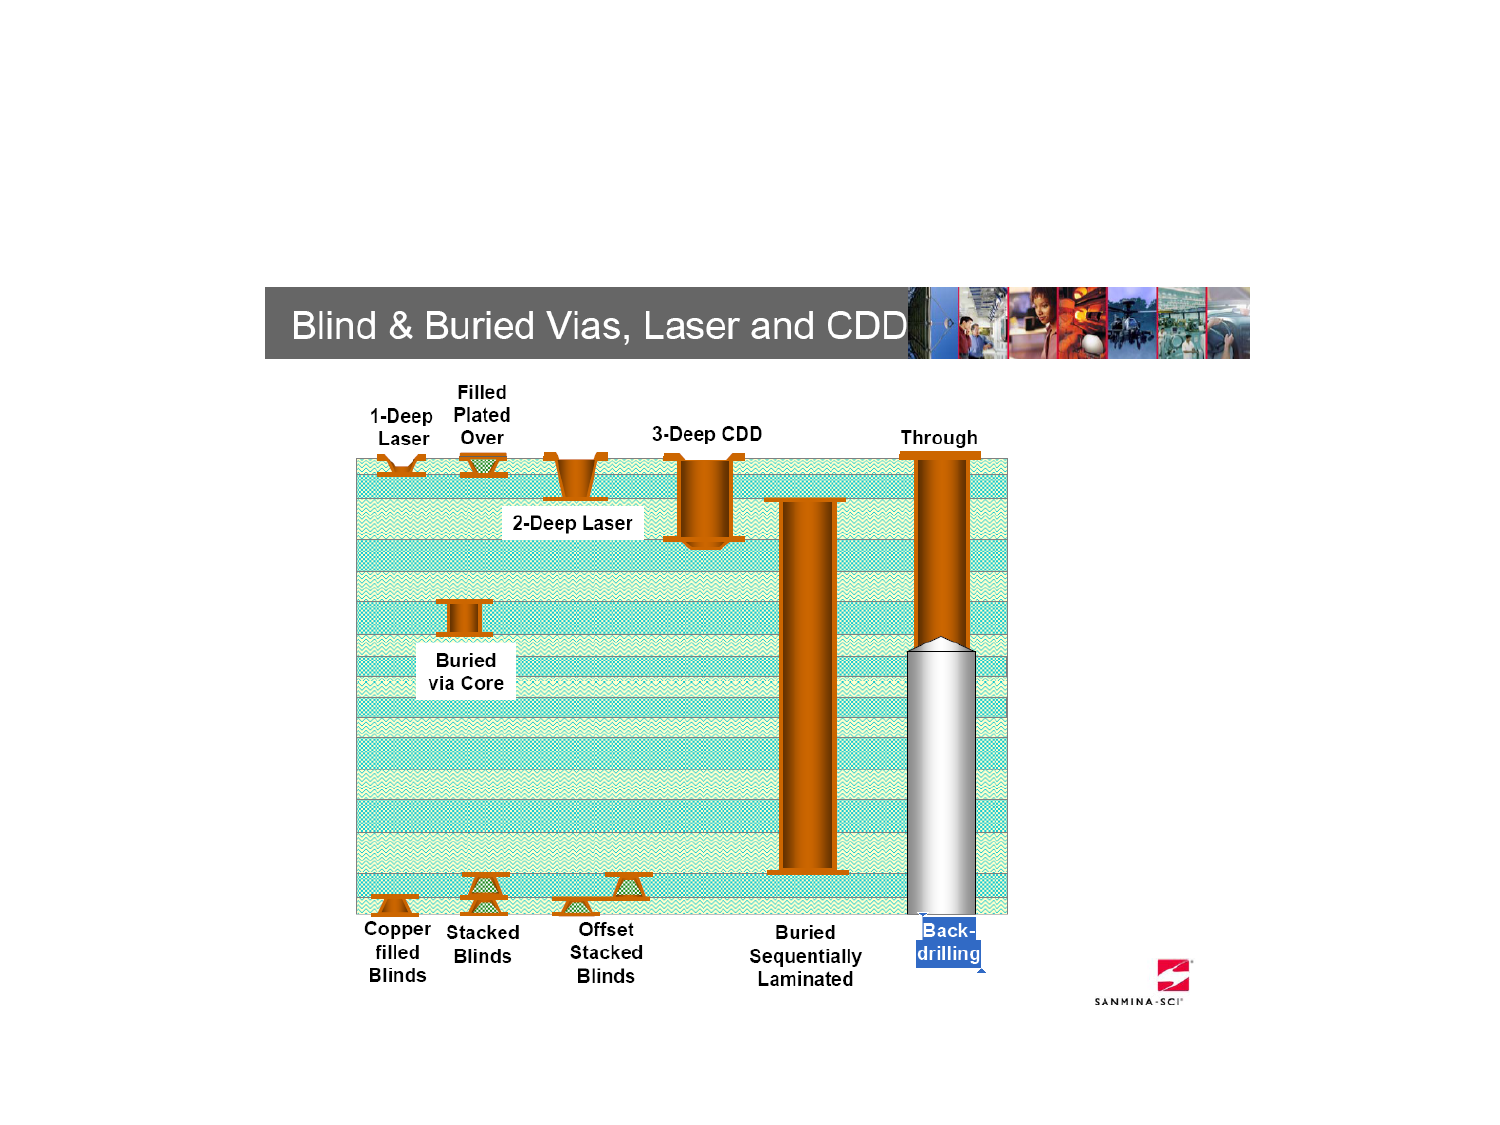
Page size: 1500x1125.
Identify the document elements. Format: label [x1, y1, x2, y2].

list [249, 262, 1251, 1006]
